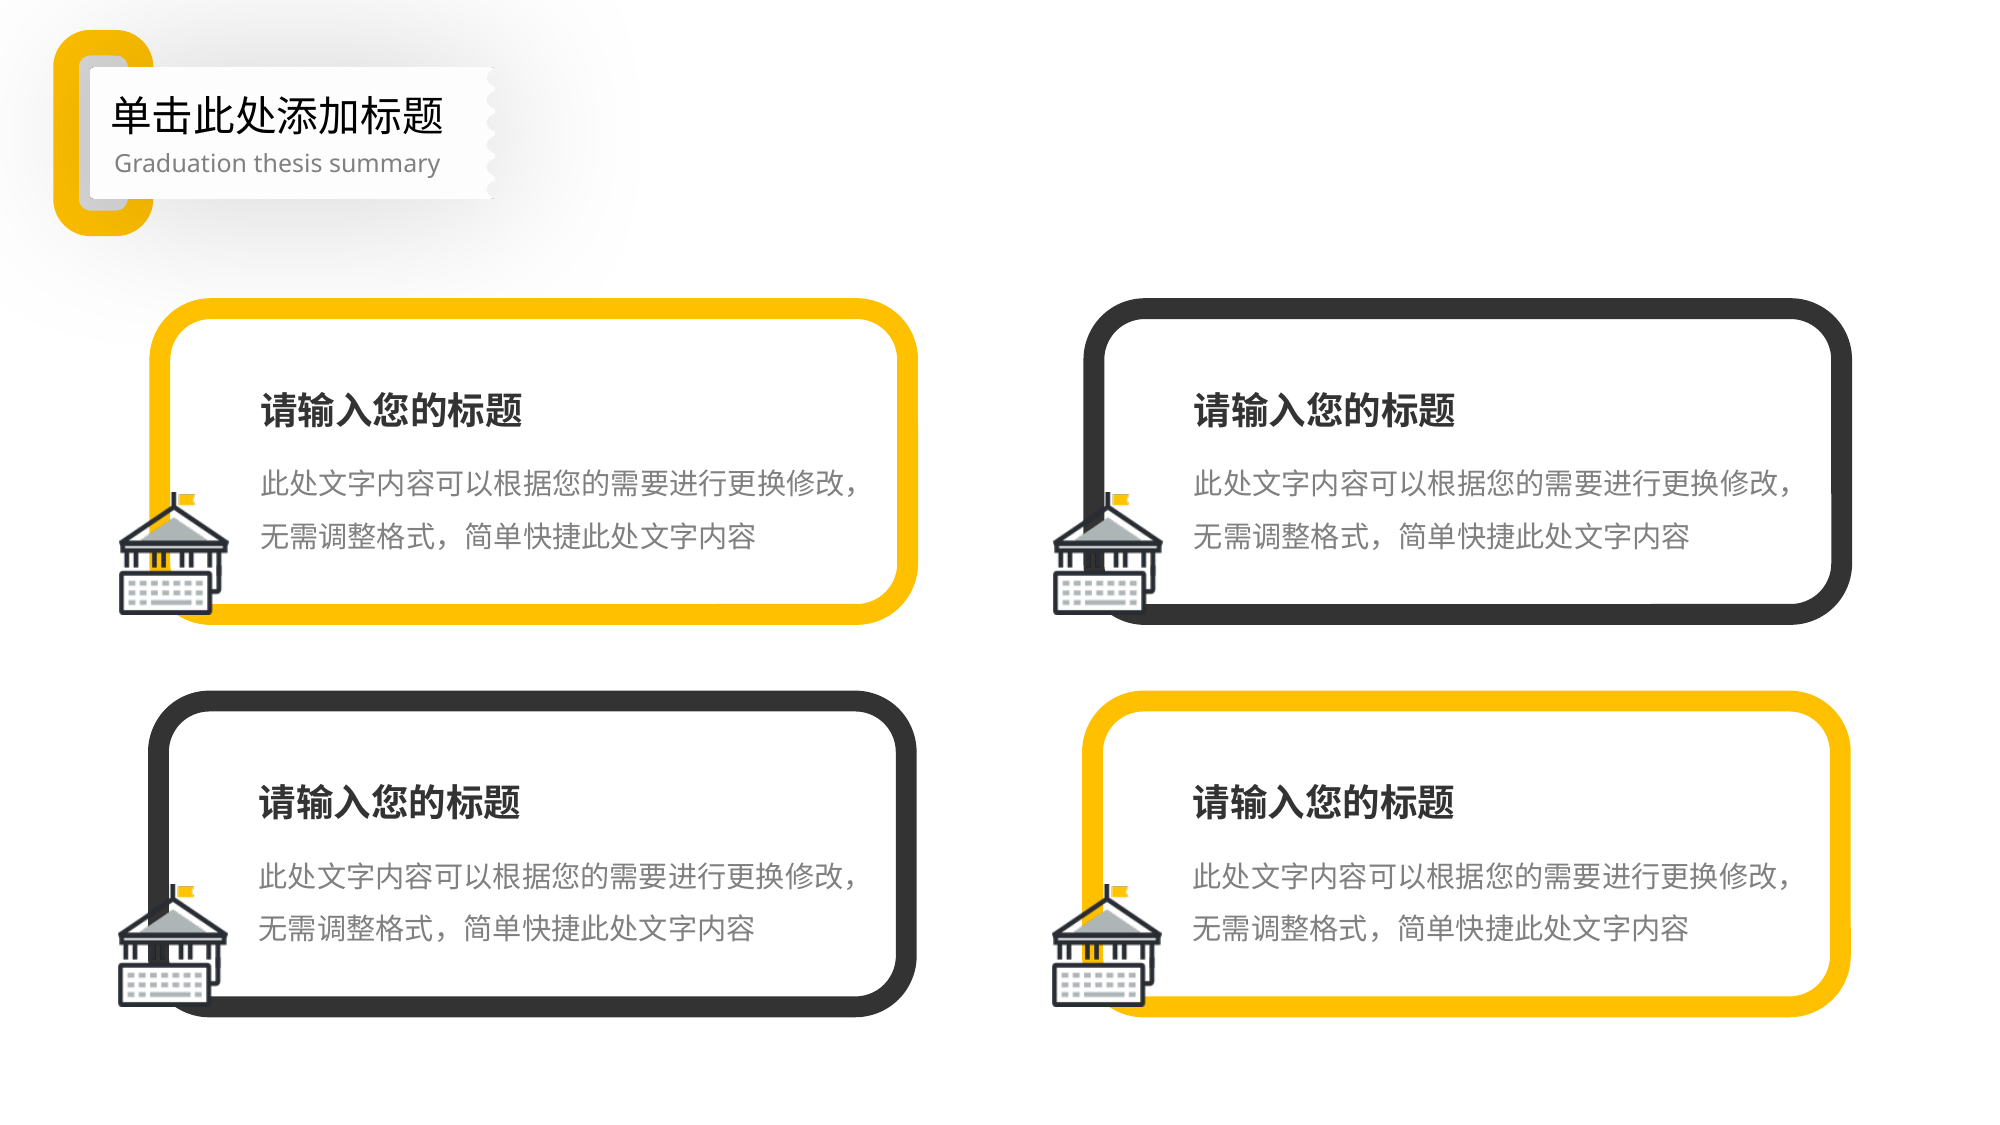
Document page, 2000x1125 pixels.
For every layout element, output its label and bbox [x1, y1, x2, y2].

text_box [1052, 701, 1841, 1007]
text_box [65, 42, 501, 224]
text_box [1053, 308, 1842, 615]
text_box [118, 701, 907, 1007]
text_box [119, 308, 908, 615]
